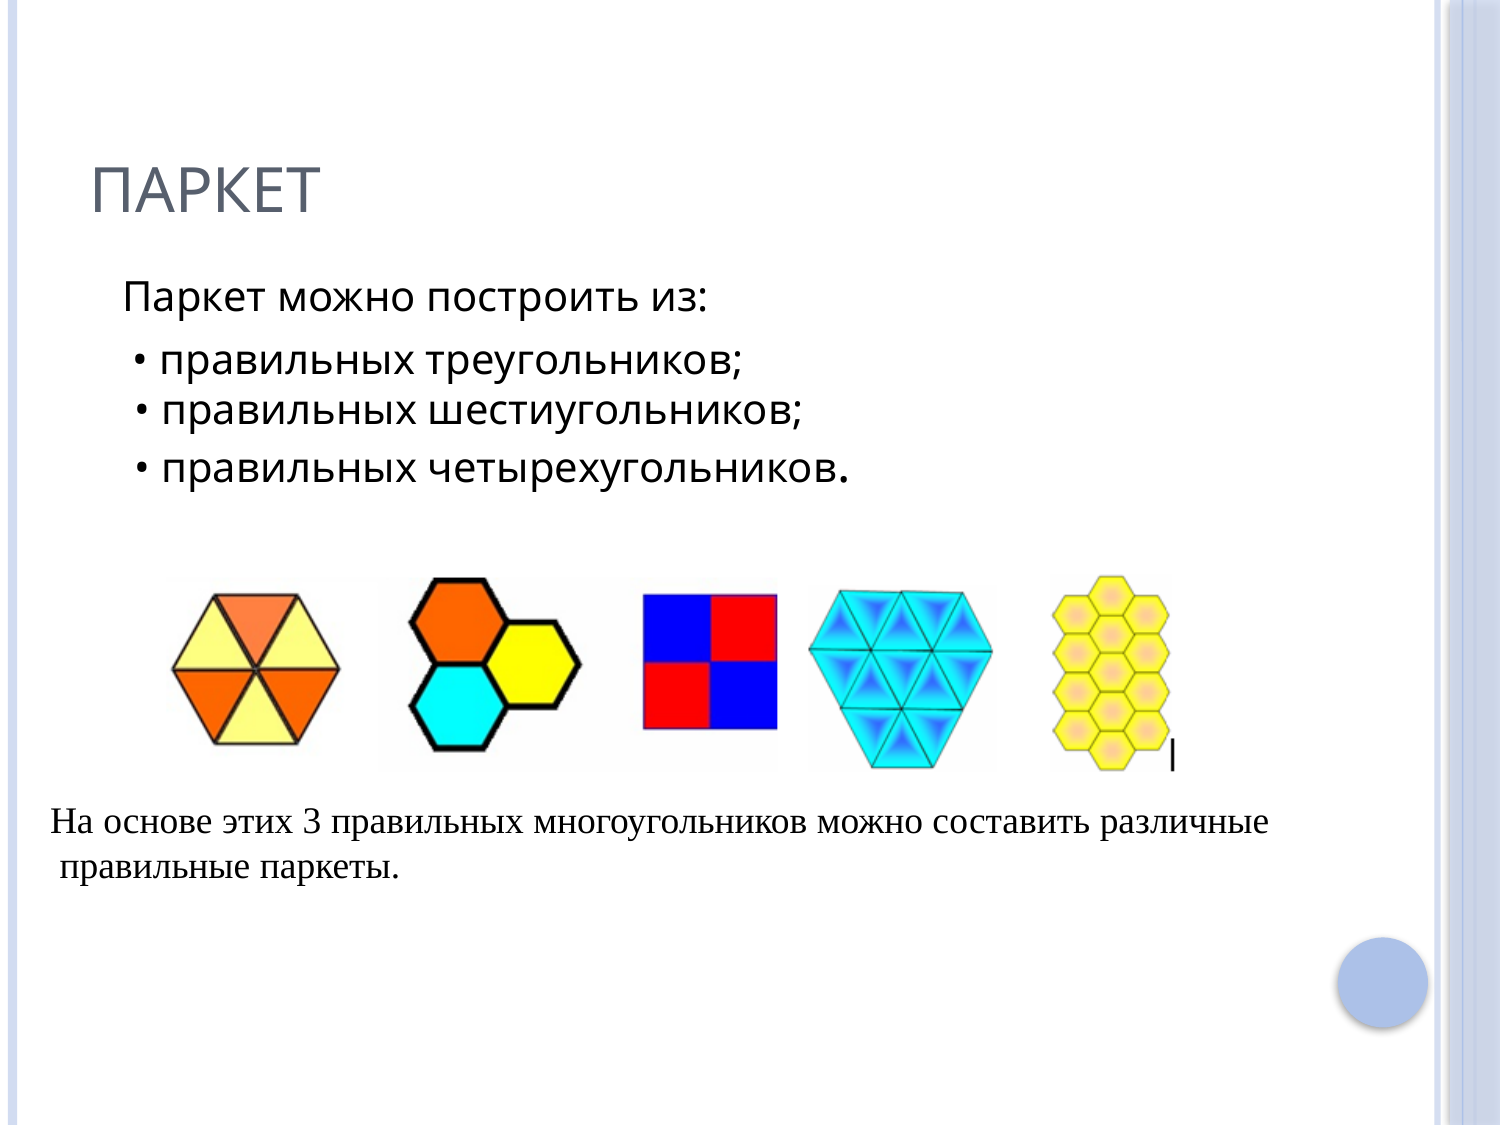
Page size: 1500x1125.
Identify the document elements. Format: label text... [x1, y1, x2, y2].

title Паркет [75, 45, 1300, 233]
text_box На основе этих 3 правильных многоугольников можно составить различные правильные паркеты. [35, 788, 1286, 894]
list Паркет можно построить из: • правильных треугольников; • правильных шестиугольников; • правильных четырехугольников. [75, 262, 1300, 1062]
picture [146, 573, 1200, 776]
